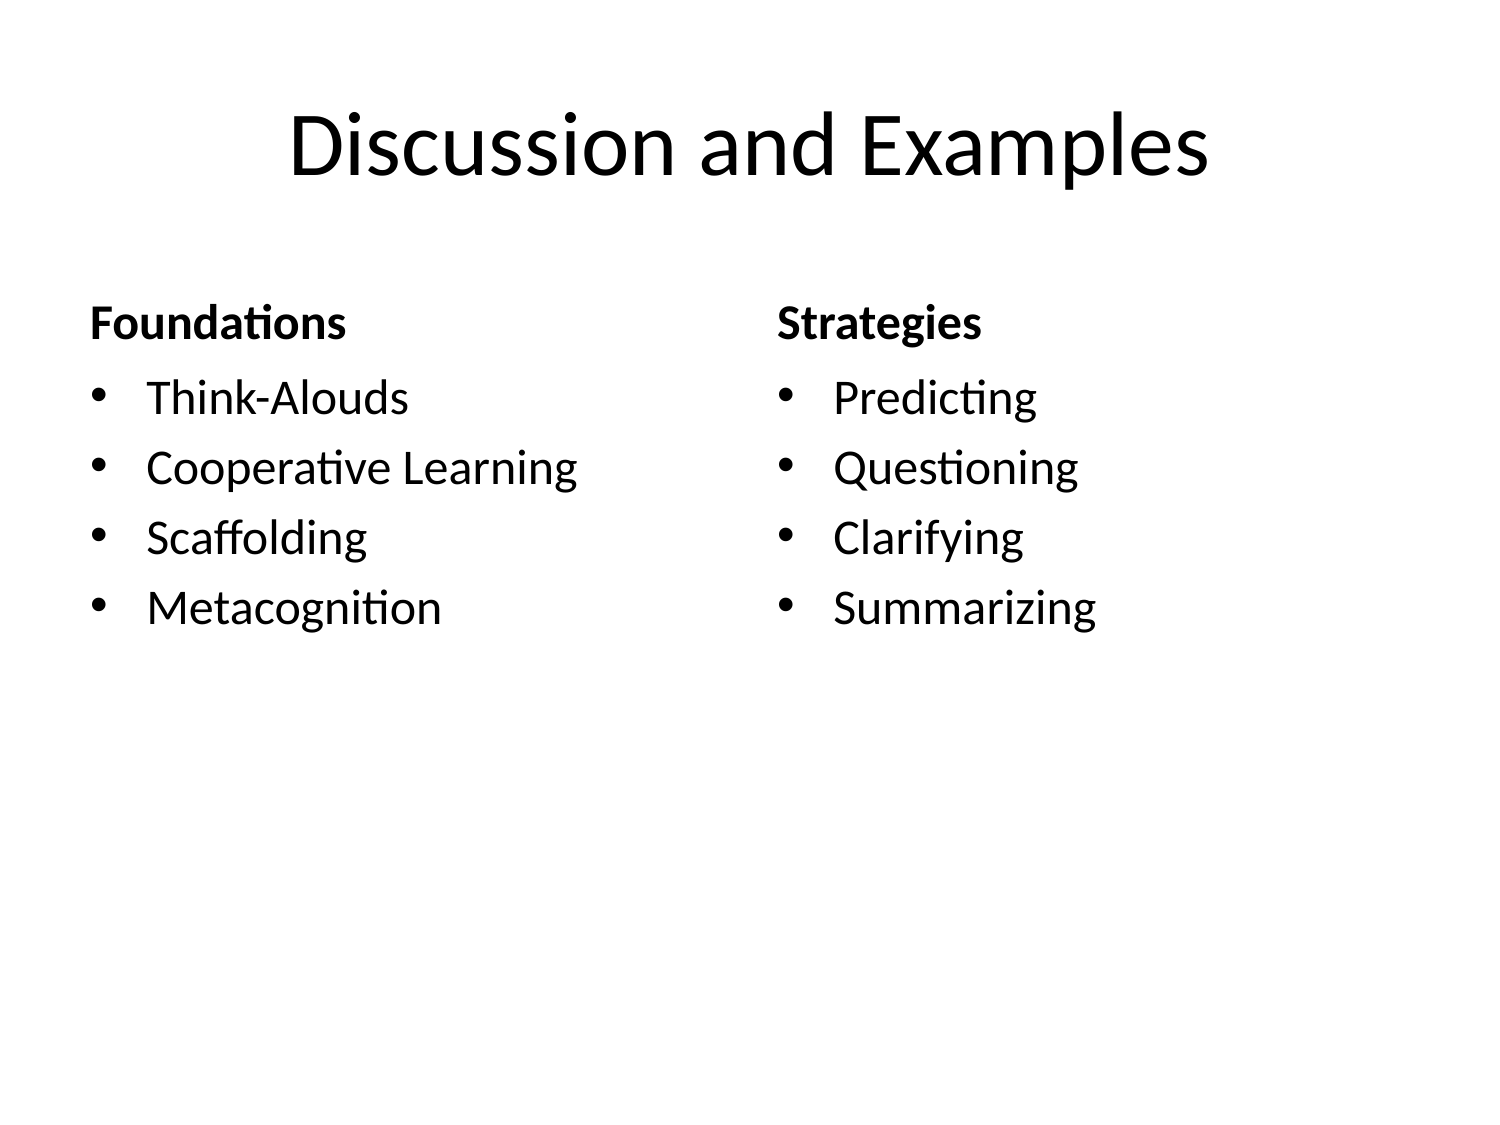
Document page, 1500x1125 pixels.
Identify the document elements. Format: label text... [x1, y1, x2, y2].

list Strategies [761, 251, 1425, 356]
title Discussion and Examples [75, 45, 1425, 233]
list Foundations [75, 251, 738, 356]
list Predicting Questioning Clarifying Summarizing [761, 356, 1425, 1005]
list Think-Alouds Cooperative Learning Scaffolding Metacognition [75, 356, 738, 1005]
